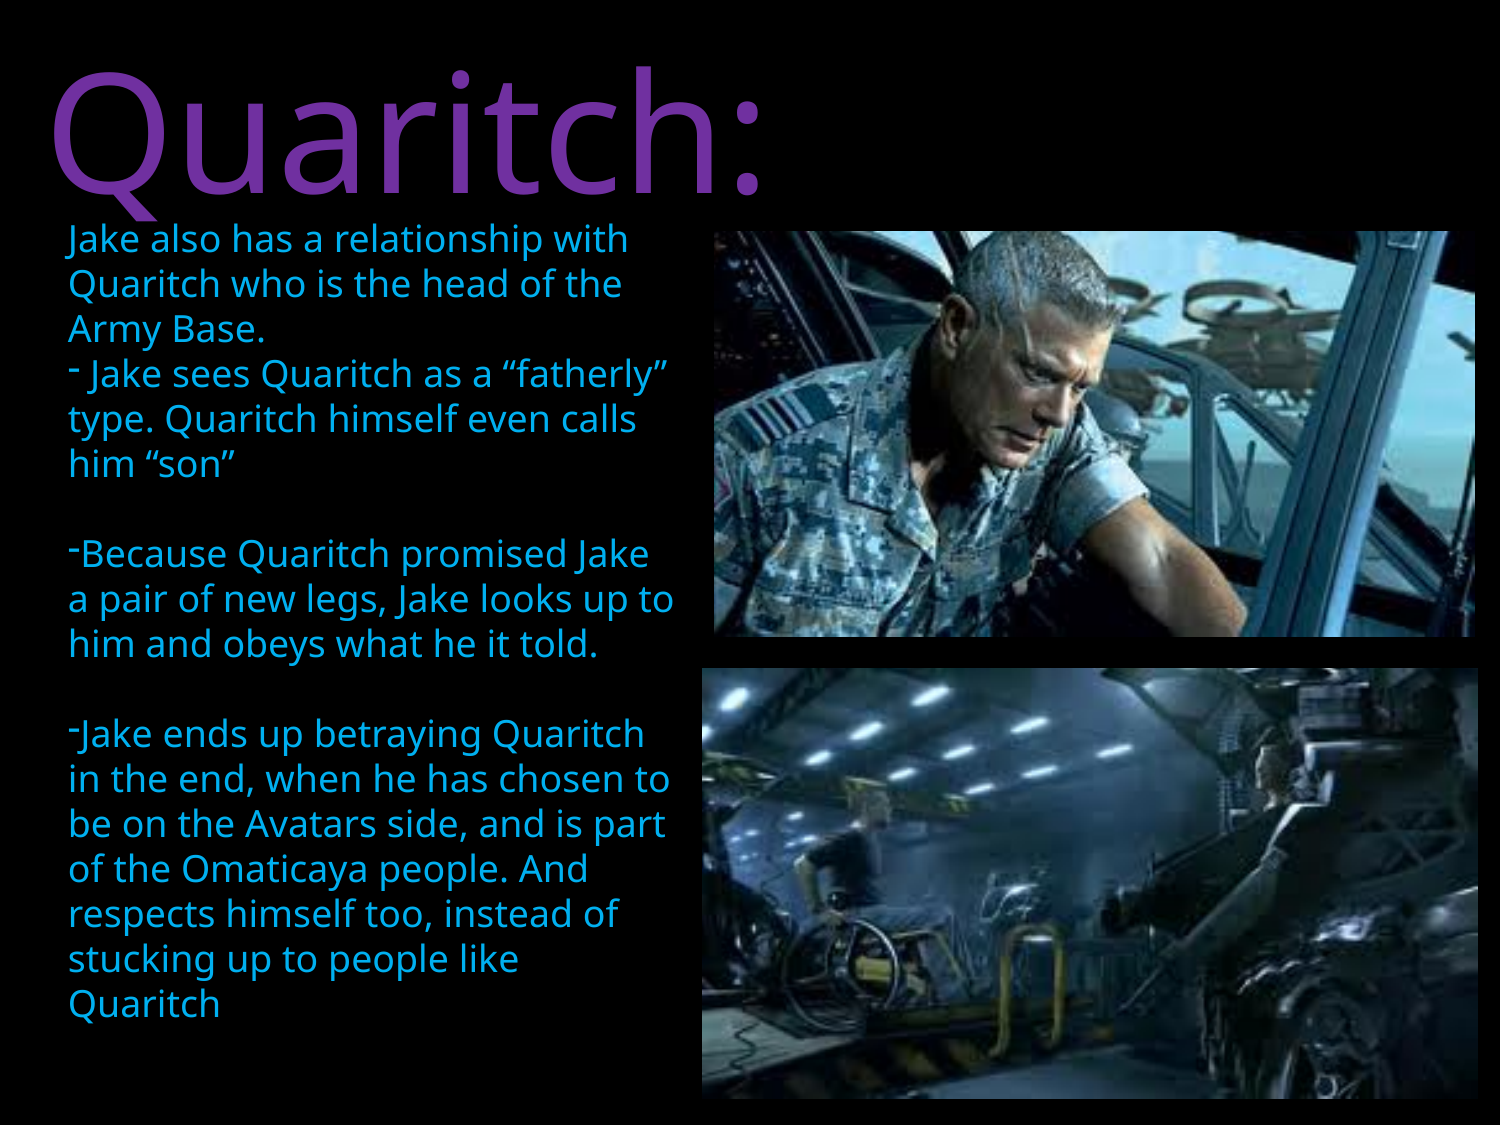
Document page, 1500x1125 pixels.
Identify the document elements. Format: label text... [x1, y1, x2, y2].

text_box Jake also has a relationship with Quaritch who is the head of the Army Base. Jake sees Quaritch as a “fatherly” type. Quaritch himself even calls him “son” Because Quaritch promised Jake a pair of new legs, Jake looks up to him and obeys what he it told. Jake ends up betraying Quaritch in the end, when he has chosen to be on the Avatars side, and is part of the Omaticaya people. And respects himself too, instead of stucking up to people like Quaritch [53, 208, 691, 1078]
picture [714, 231, 1476, 637]
text_box Quaritch: [29, 19, 1365, 234]
picture [702, 668, 1478, 1099]
